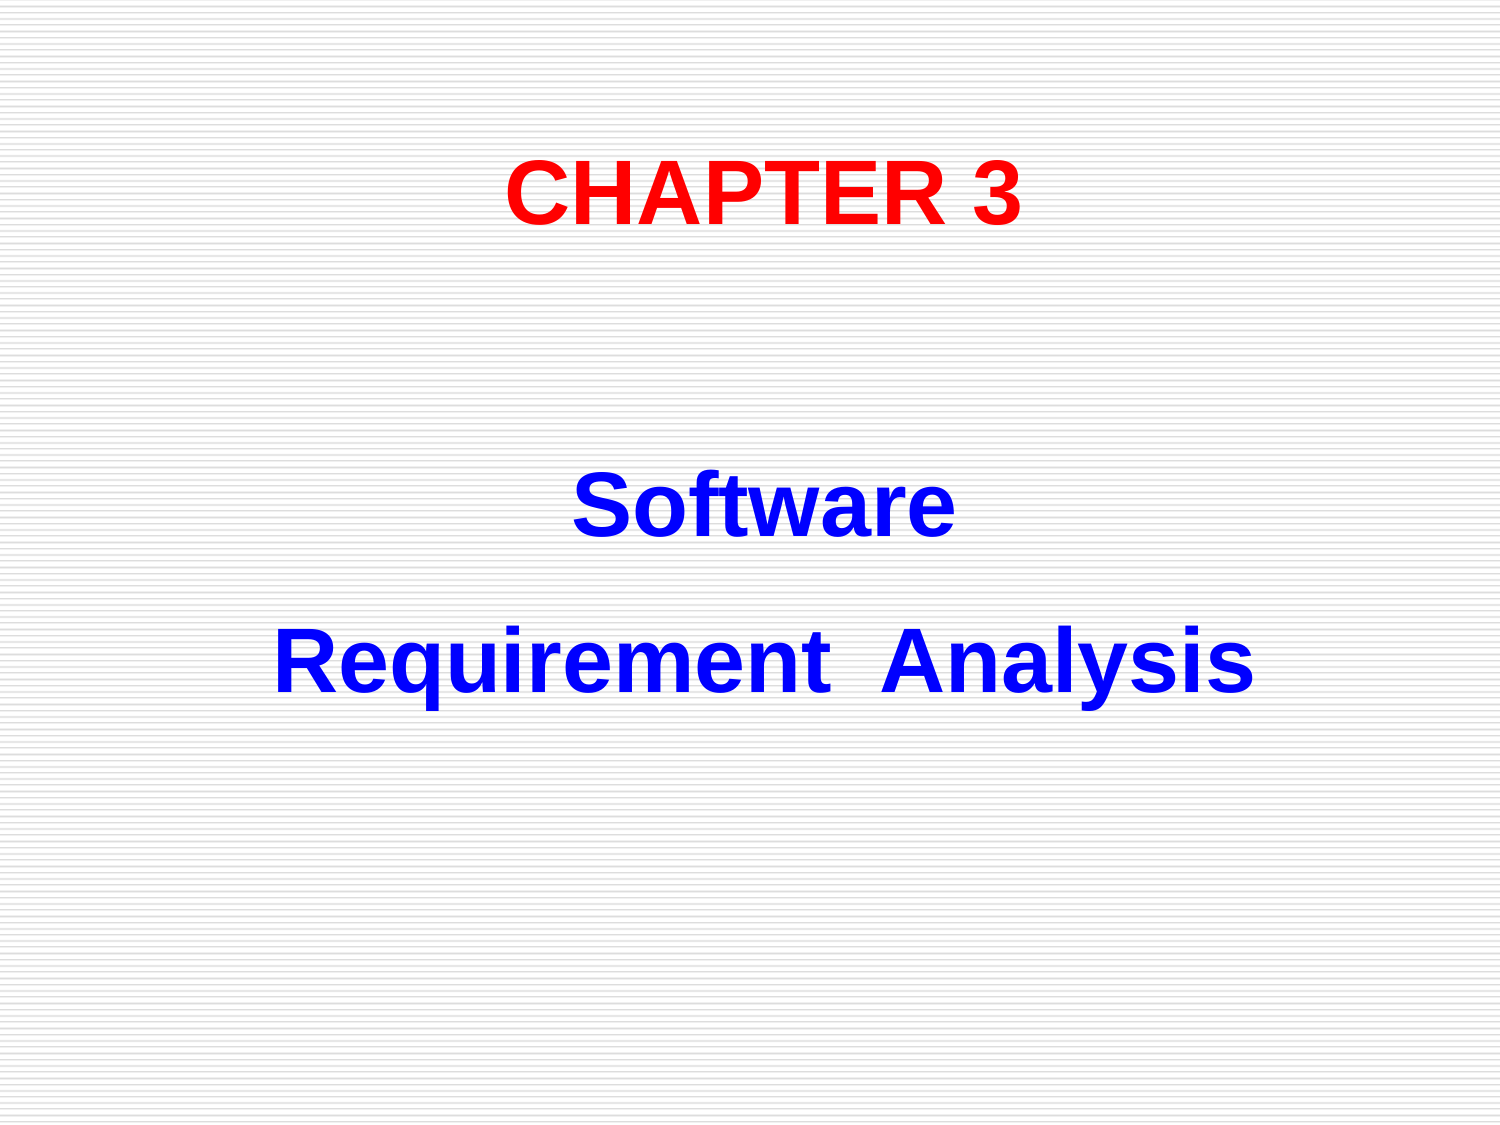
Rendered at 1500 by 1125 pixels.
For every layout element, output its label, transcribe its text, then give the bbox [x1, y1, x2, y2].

text_box CHAPTER 3 Software Requirement Analysis [29, 0, 1500, 718]
picture [0, 0, 1500, 1125]
